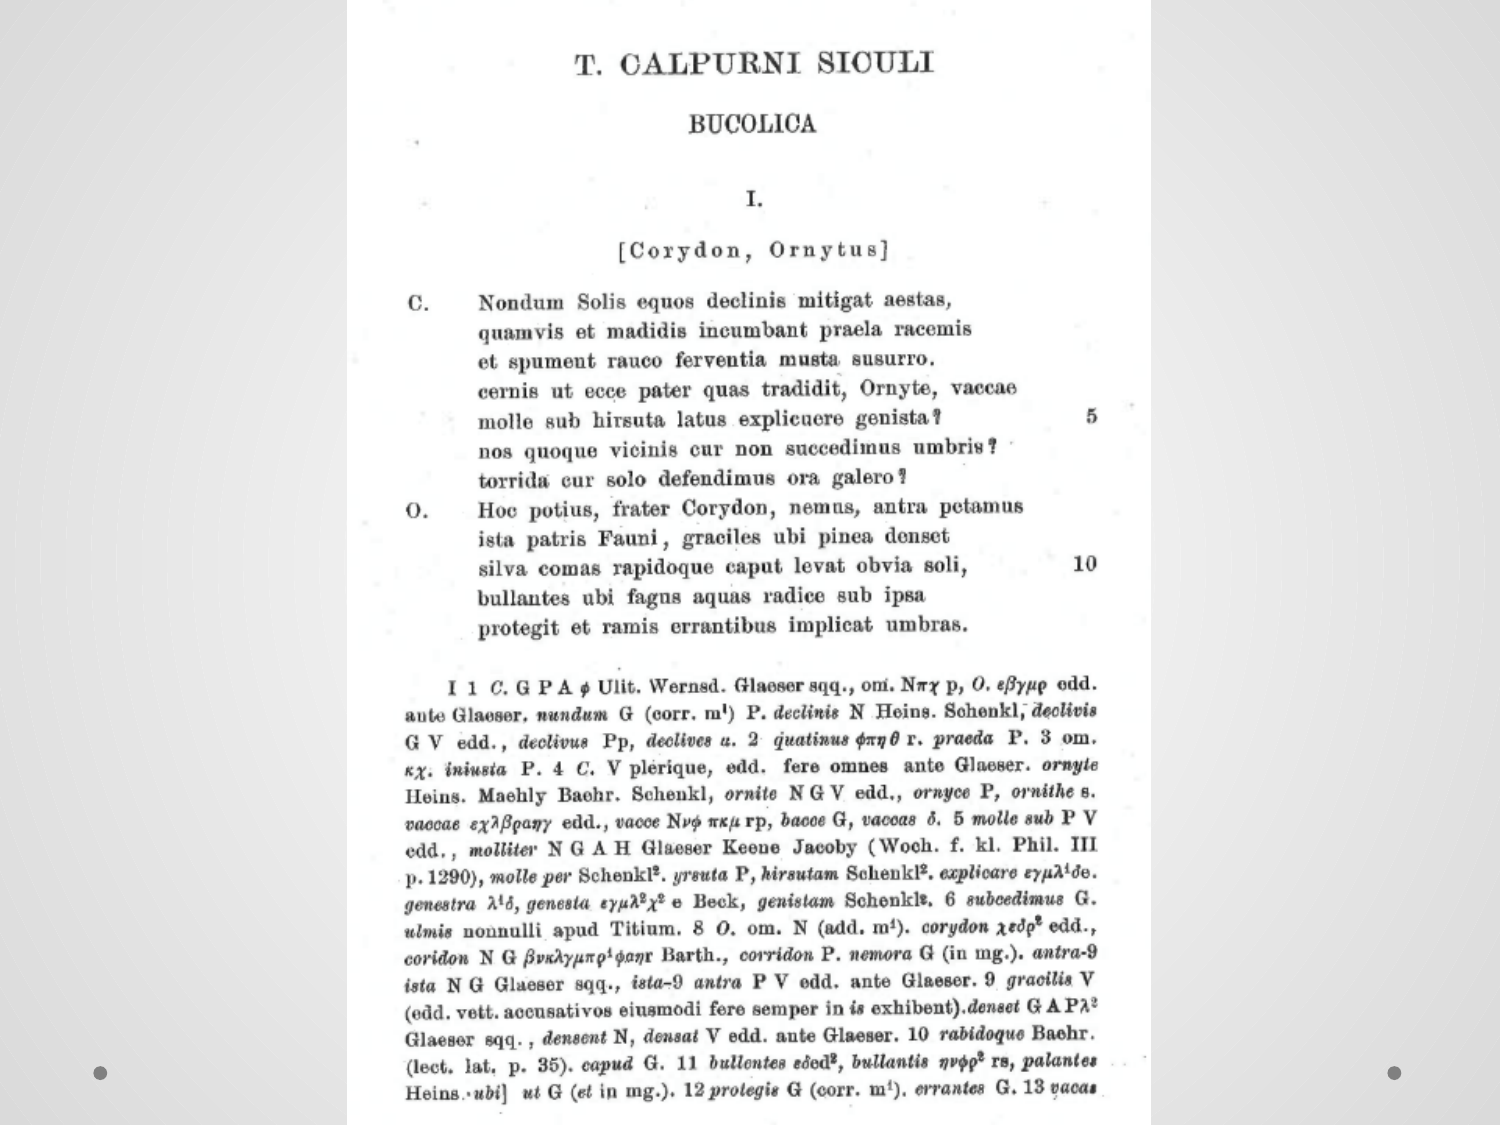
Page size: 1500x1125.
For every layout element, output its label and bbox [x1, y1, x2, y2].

picture [347, 0, 1151, 1125]
